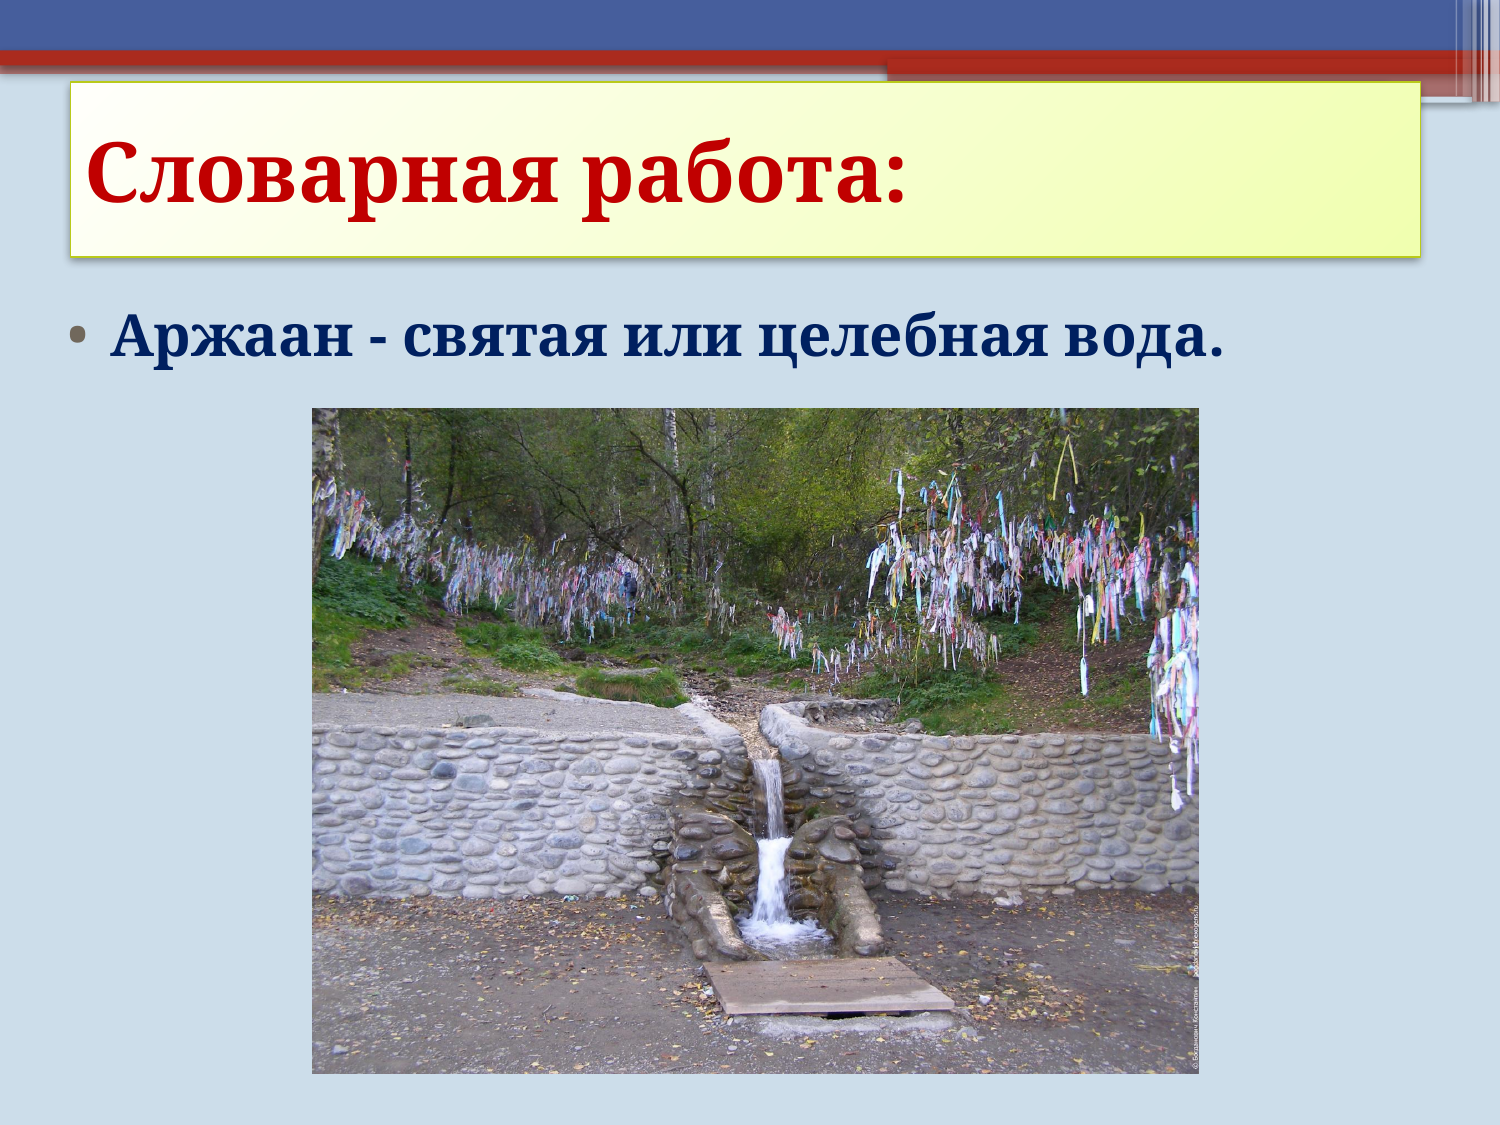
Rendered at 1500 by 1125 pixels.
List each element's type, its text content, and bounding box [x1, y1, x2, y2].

picture [312, 408, 1200, 1074]
list Аржаан - святая или целебная вода. [35, 290, 1386, 409]
title Словарная работа: [70, 81, 1421, 258]
